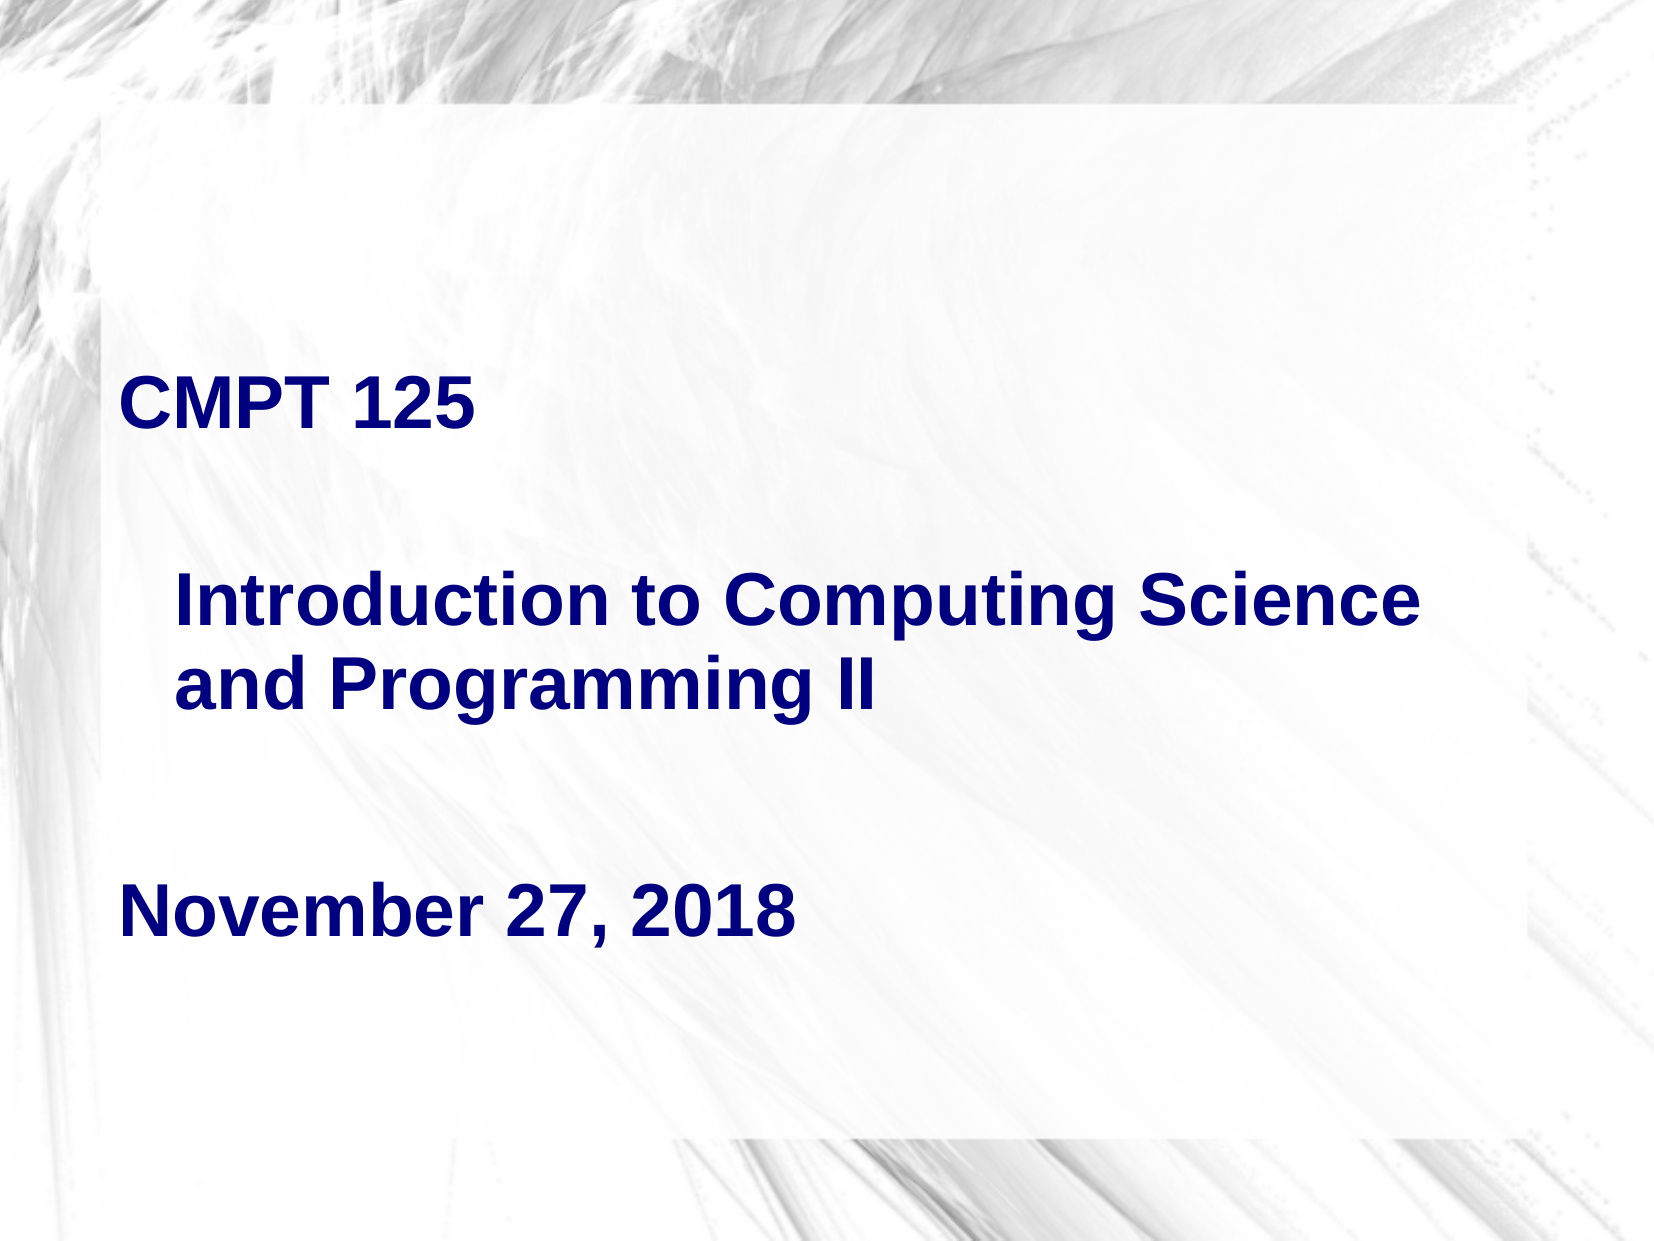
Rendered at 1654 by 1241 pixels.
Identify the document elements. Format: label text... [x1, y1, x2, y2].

list CMPT 125 Introduction to Computing Science and Programming II November 27, 2018 [118, 236, 1571, 1171]
picture [0, 0, 1654, 1241]
